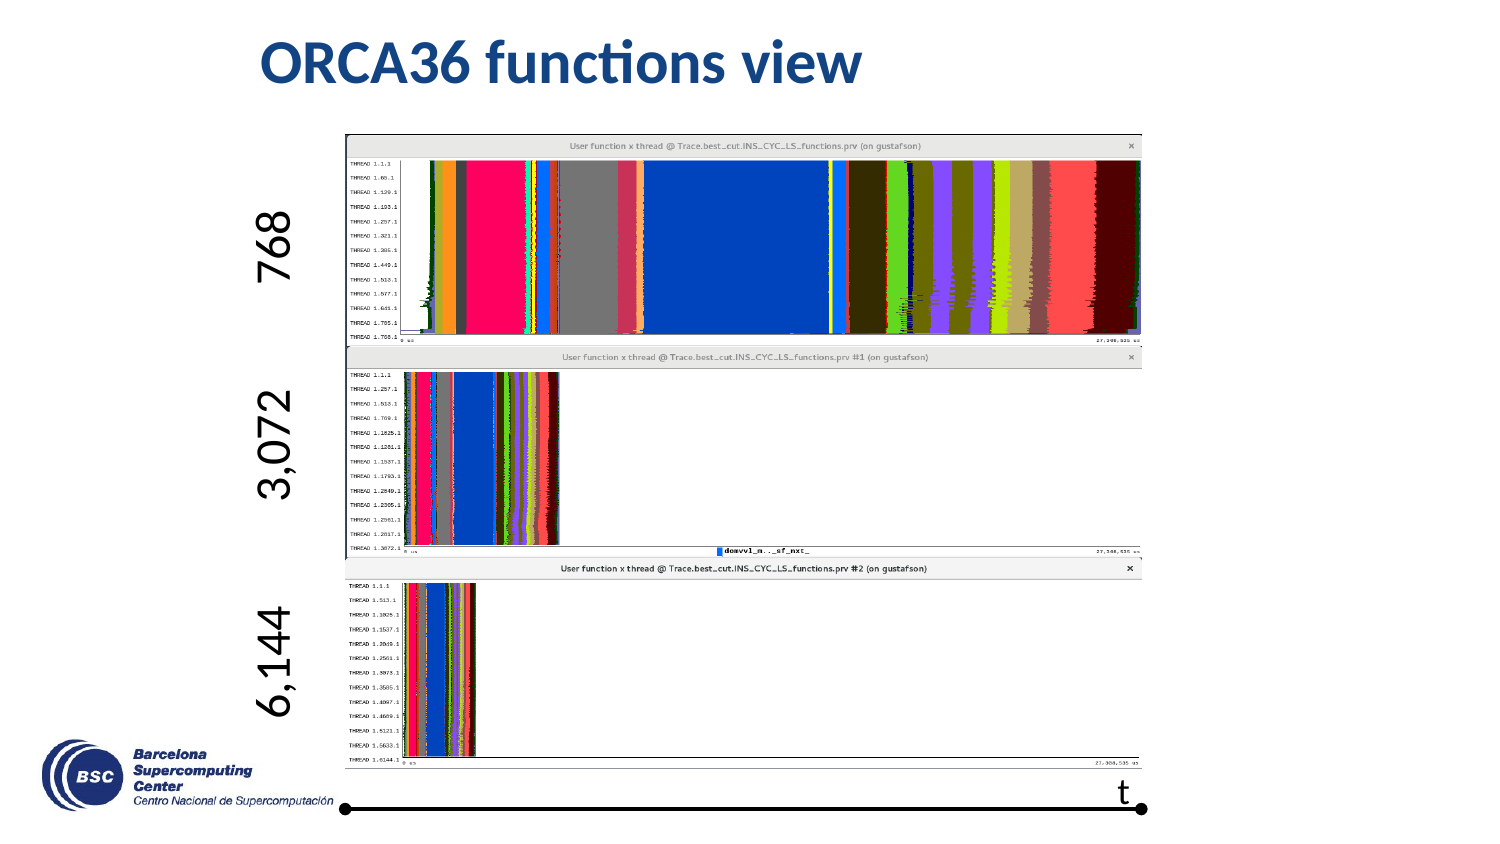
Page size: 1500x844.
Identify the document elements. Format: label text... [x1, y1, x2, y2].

text_box 6,144 [234, 593, 307, 732]
text_box 768 [234, 197, 307, 298]
title ORCA36 functions view [0, 23, 1125, 98]
picture [0, 0, 1500, 844]
text_box 3,072 [234, 376, 307, 515]
text_box t [1105, 775, 1142, 808]
